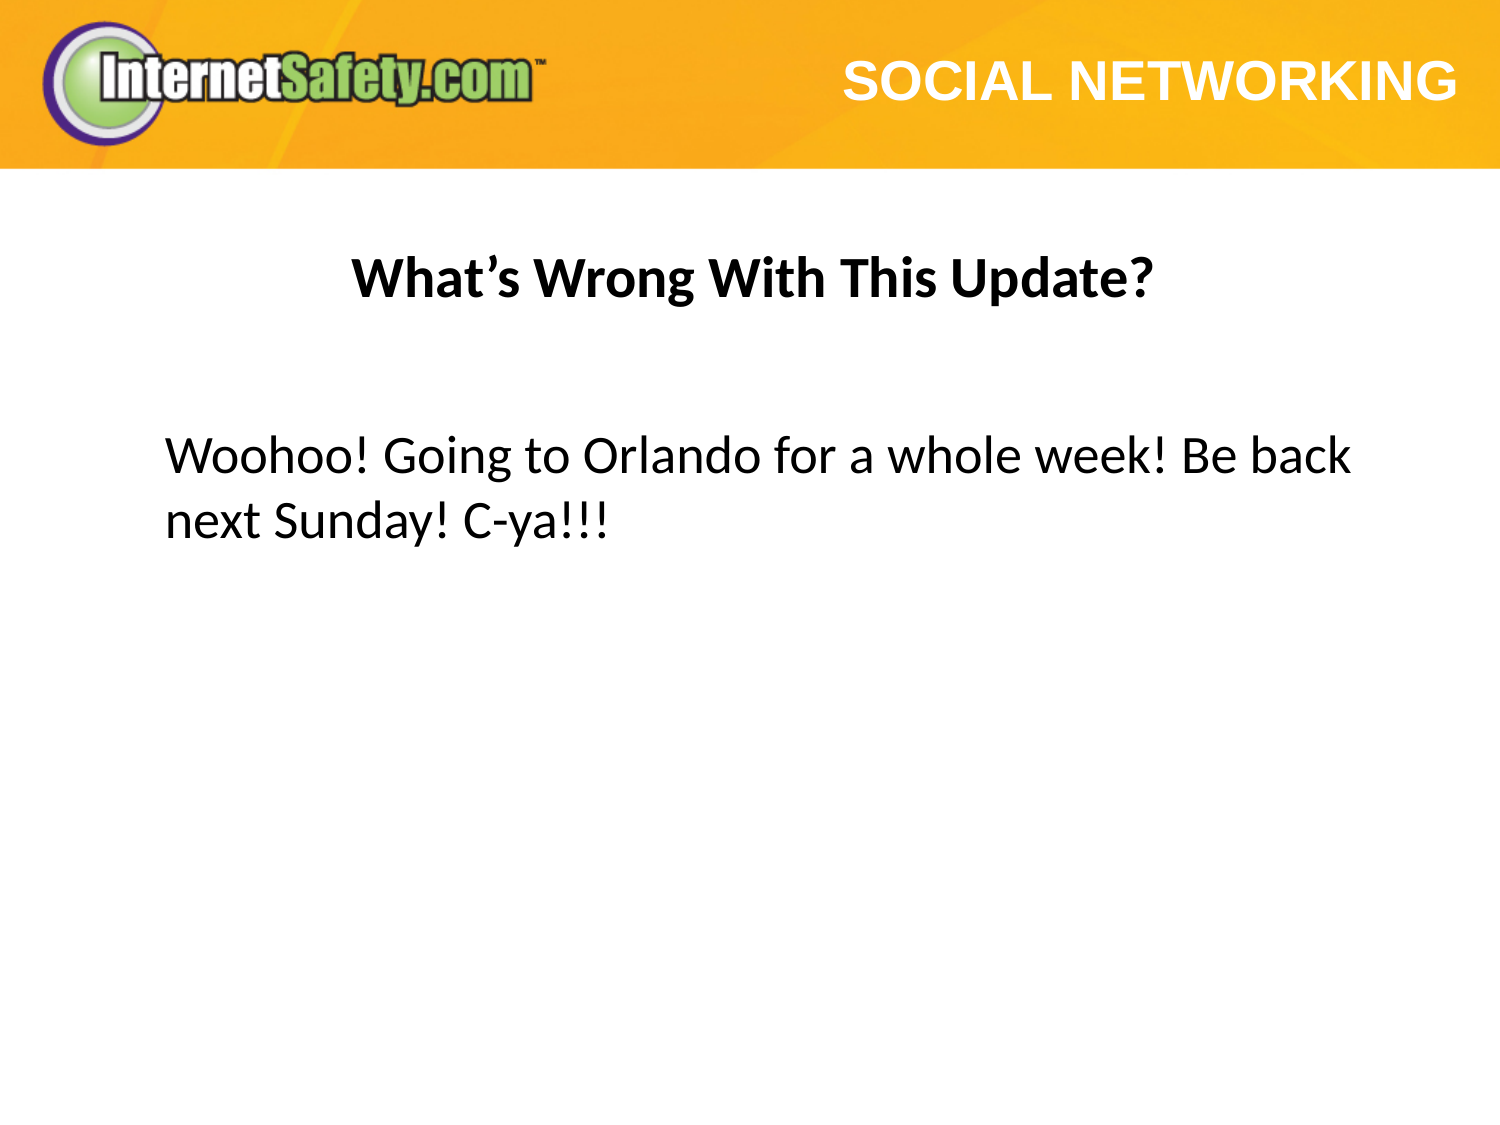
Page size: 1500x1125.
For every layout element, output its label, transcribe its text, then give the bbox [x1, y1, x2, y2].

text_box What’s Wrong With This Update? [97, 232, 1410, 317]
picture [0, 0, 1500, 1125]
text_box Woohoo! Going to Orlando for a whole week! Be back next Sunday! C-ya!!! [150, 412, 1378, 557]
text_box Social networking [564, 36, 1474, 119]
